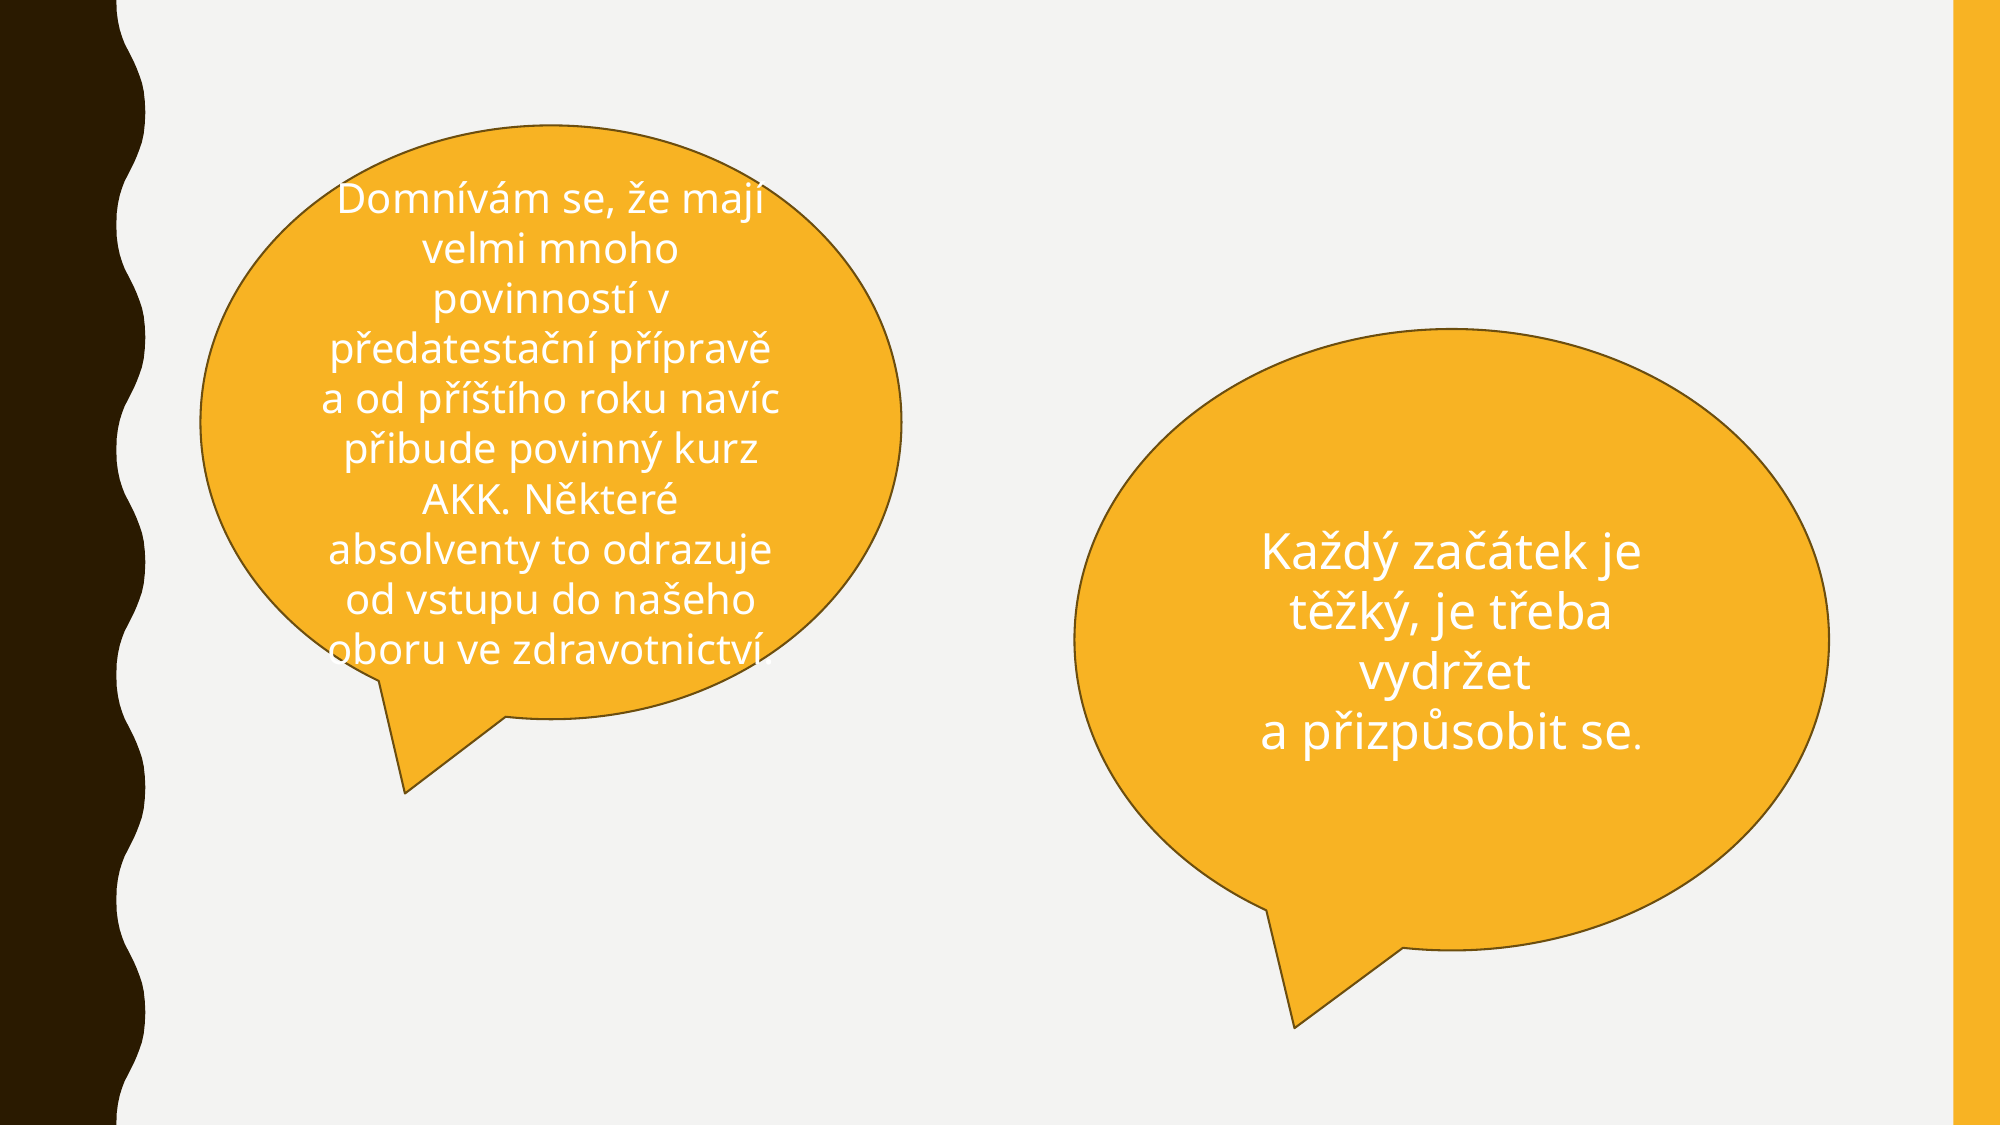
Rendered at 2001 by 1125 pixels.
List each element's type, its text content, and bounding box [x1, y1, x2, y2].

text_box Každý začátek je těžký, je třeba vydržet a přizpůsobit se. [1073, 327, 1831, 1030]
text_box Domnívám se, že mají velmi mnoho povinností v předatestační přípravě a od příštího roku navíc přibude povinný kurz AKK. Některé absolventy to odrazuje od vstupu do našeho oboru ve zdravotnictví. [199, 124, 903, 795]
